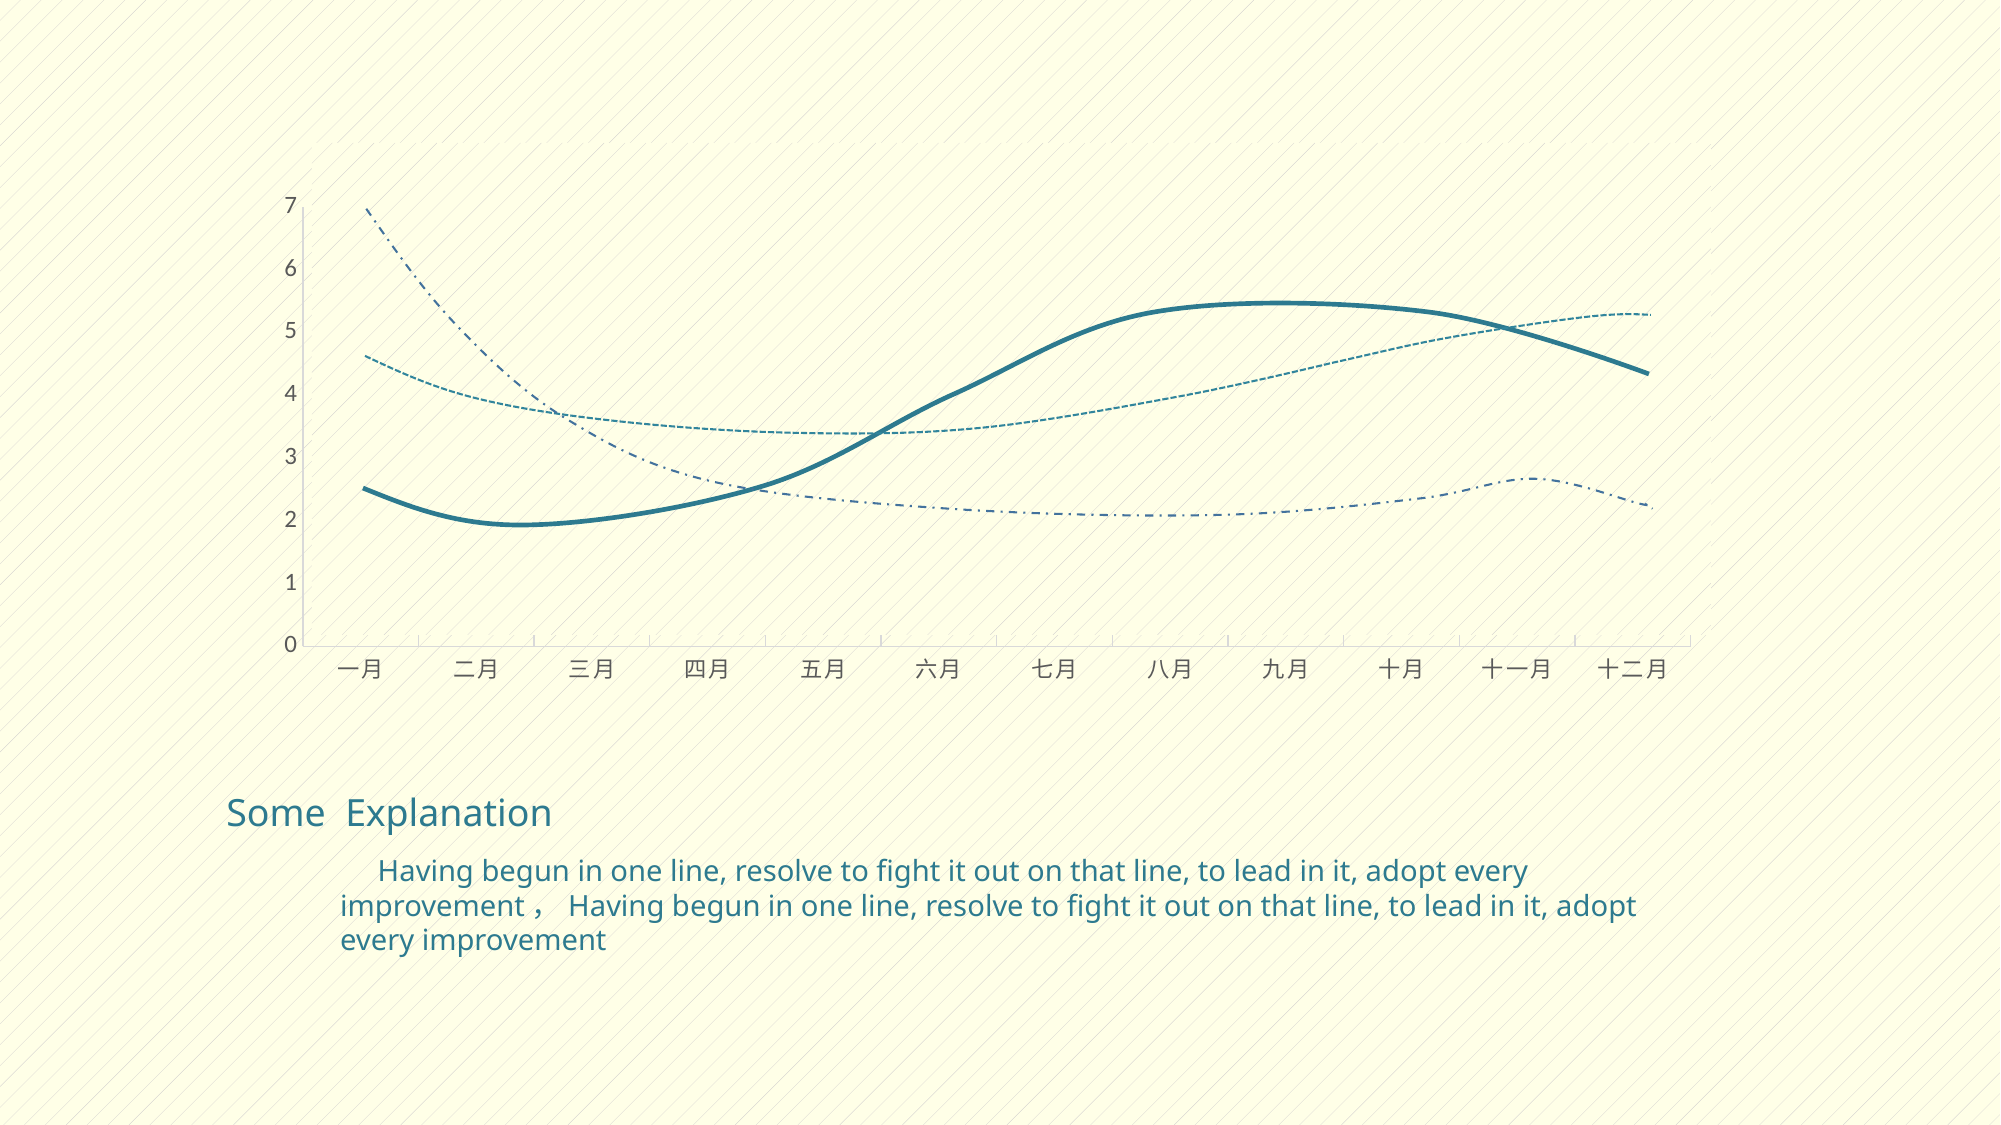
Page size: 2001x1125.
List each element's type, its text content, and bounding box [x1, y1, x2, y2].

text_box Having begun in one line, resolve to fight it out on that line, to lead in it, adopt every improvement，Having begun in one line, resolve to fight it out on that line, to lead in it, adopt every improvement [325, 844, 1687, 1004]
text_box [254, 123, 1720, 695]
text_box Some Explanation [211, 781, 697, 842]
